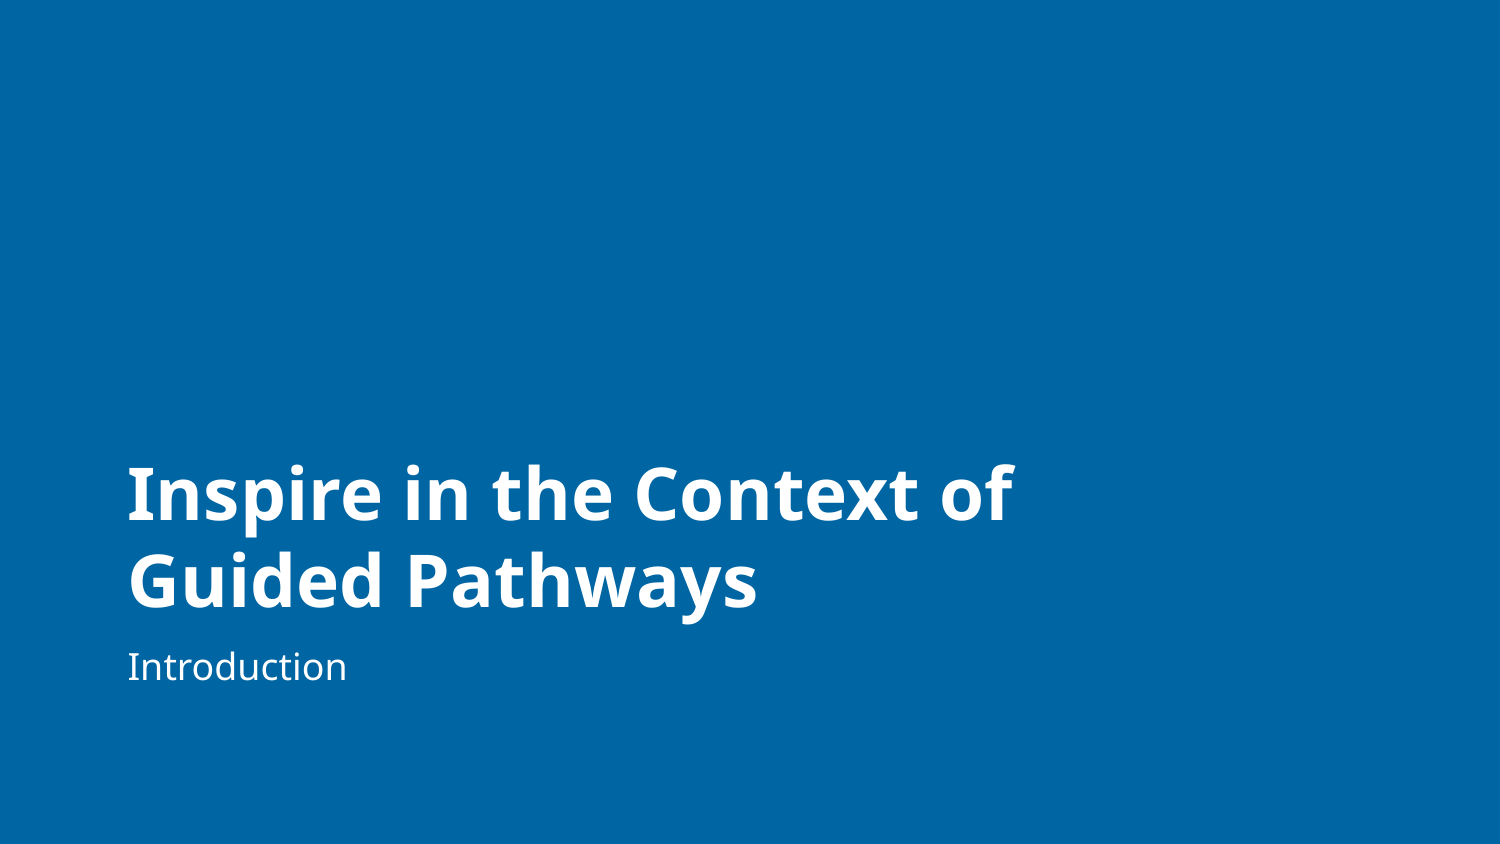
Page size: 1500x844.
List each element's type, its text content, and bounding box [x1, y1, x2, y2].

title Inspire in the Context of Guided Pathways [112, 447, 1068, 628]
subtitle Introduction [112, 628, 1068, 758]
